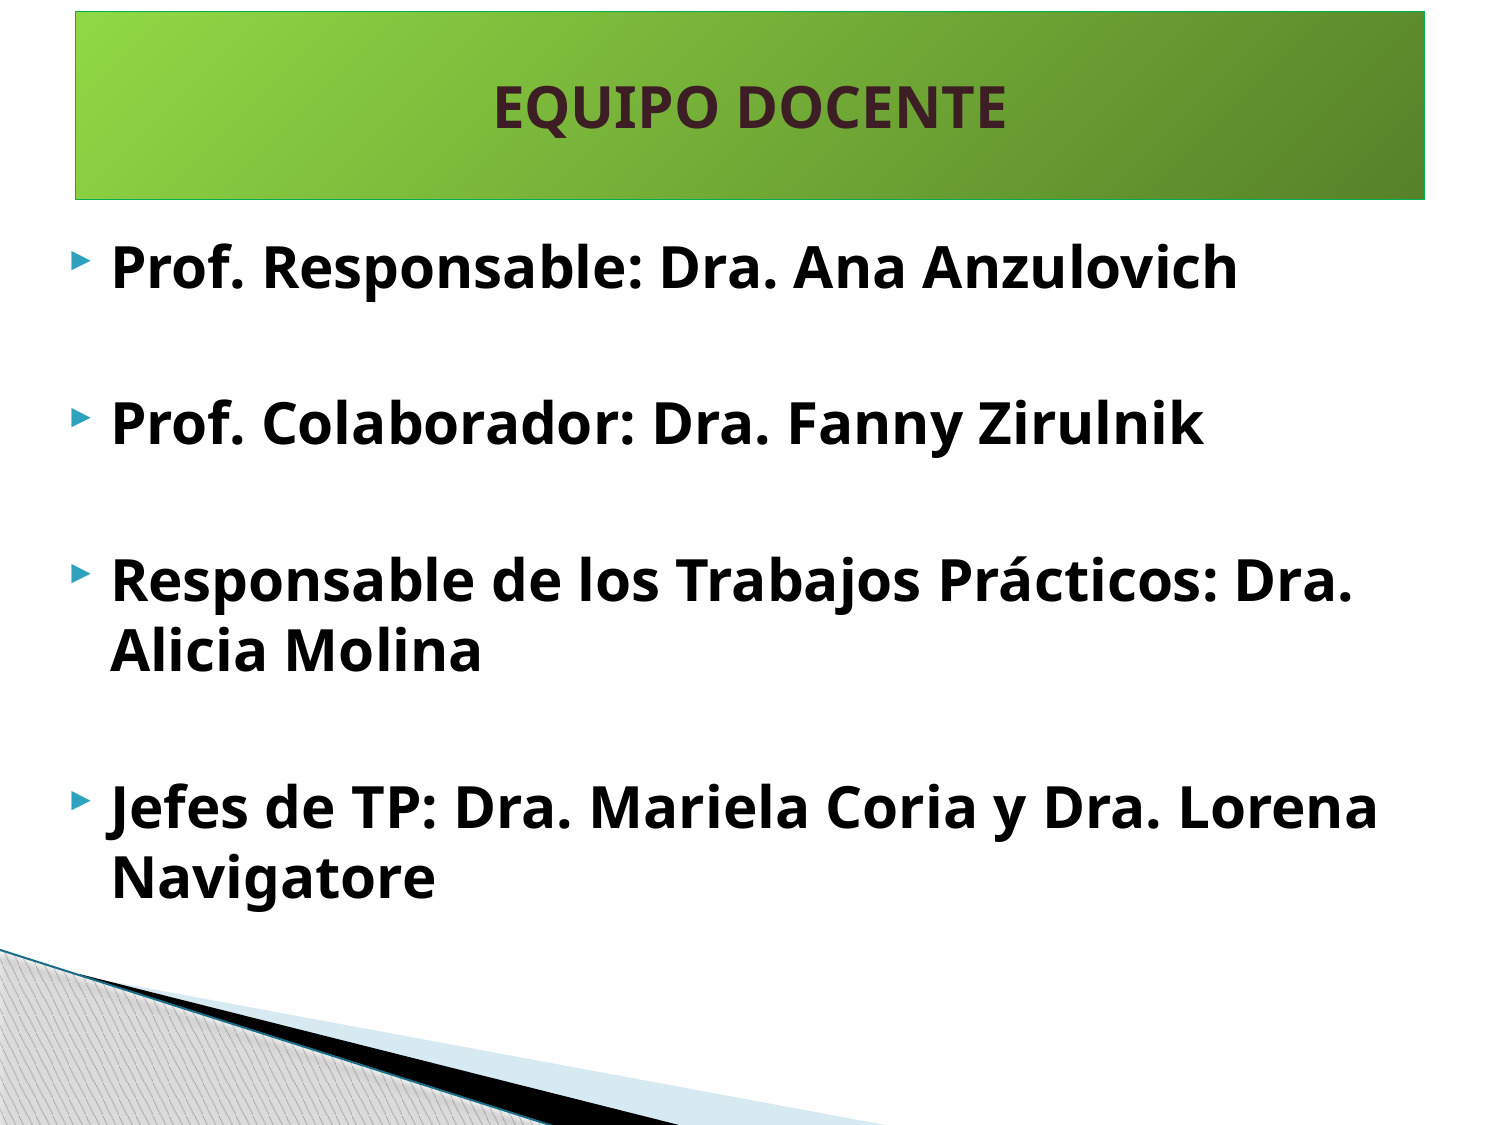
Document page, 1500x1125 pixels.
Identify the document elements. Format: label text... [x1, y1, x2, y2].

title EQUIPO DOCENTE [75, 11, 1425, 200]
list Prof. Responsable: Dra. Ana Anzulovich Prof. Colaborador: Dra. Fanny Zirulnik Responsable de los Trabajos Prácticos: Dra. Alicia Molina Jefes de TP: Dra. Mariela Coria y Dra. Lorena Navigatore [34, 222, 1461, 1125]
